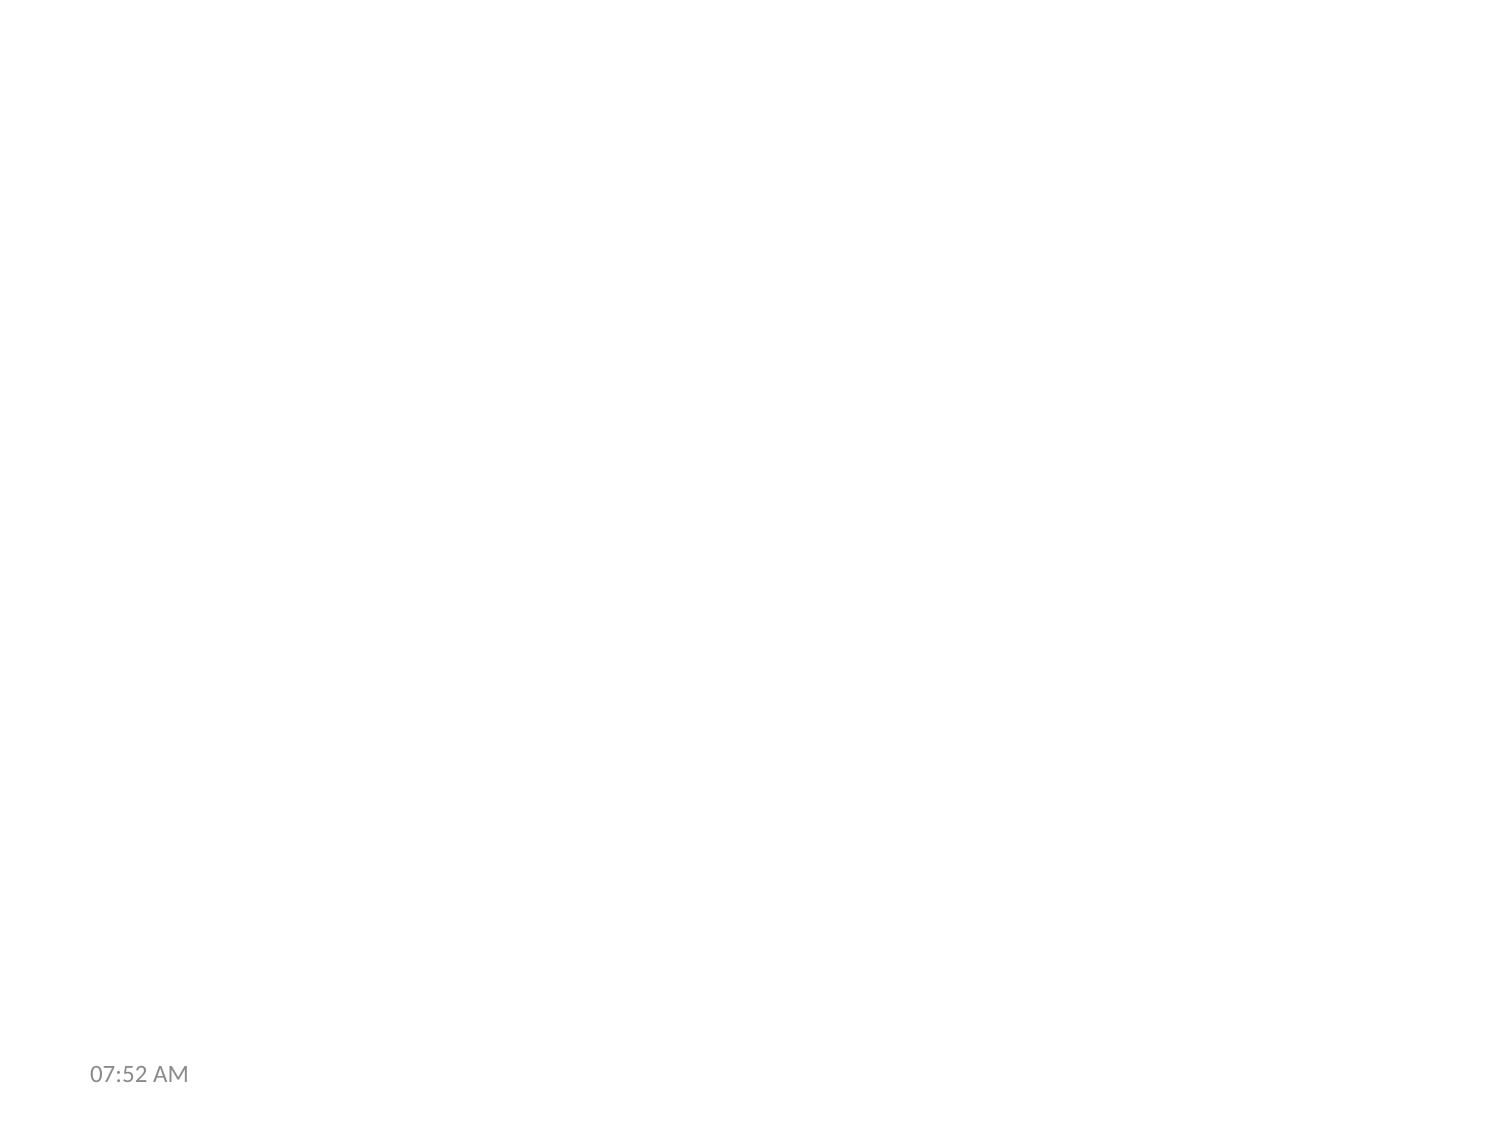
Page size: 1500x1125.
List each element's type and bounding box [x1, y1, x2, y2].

slide_number [75, 1042, 425, 1103]
